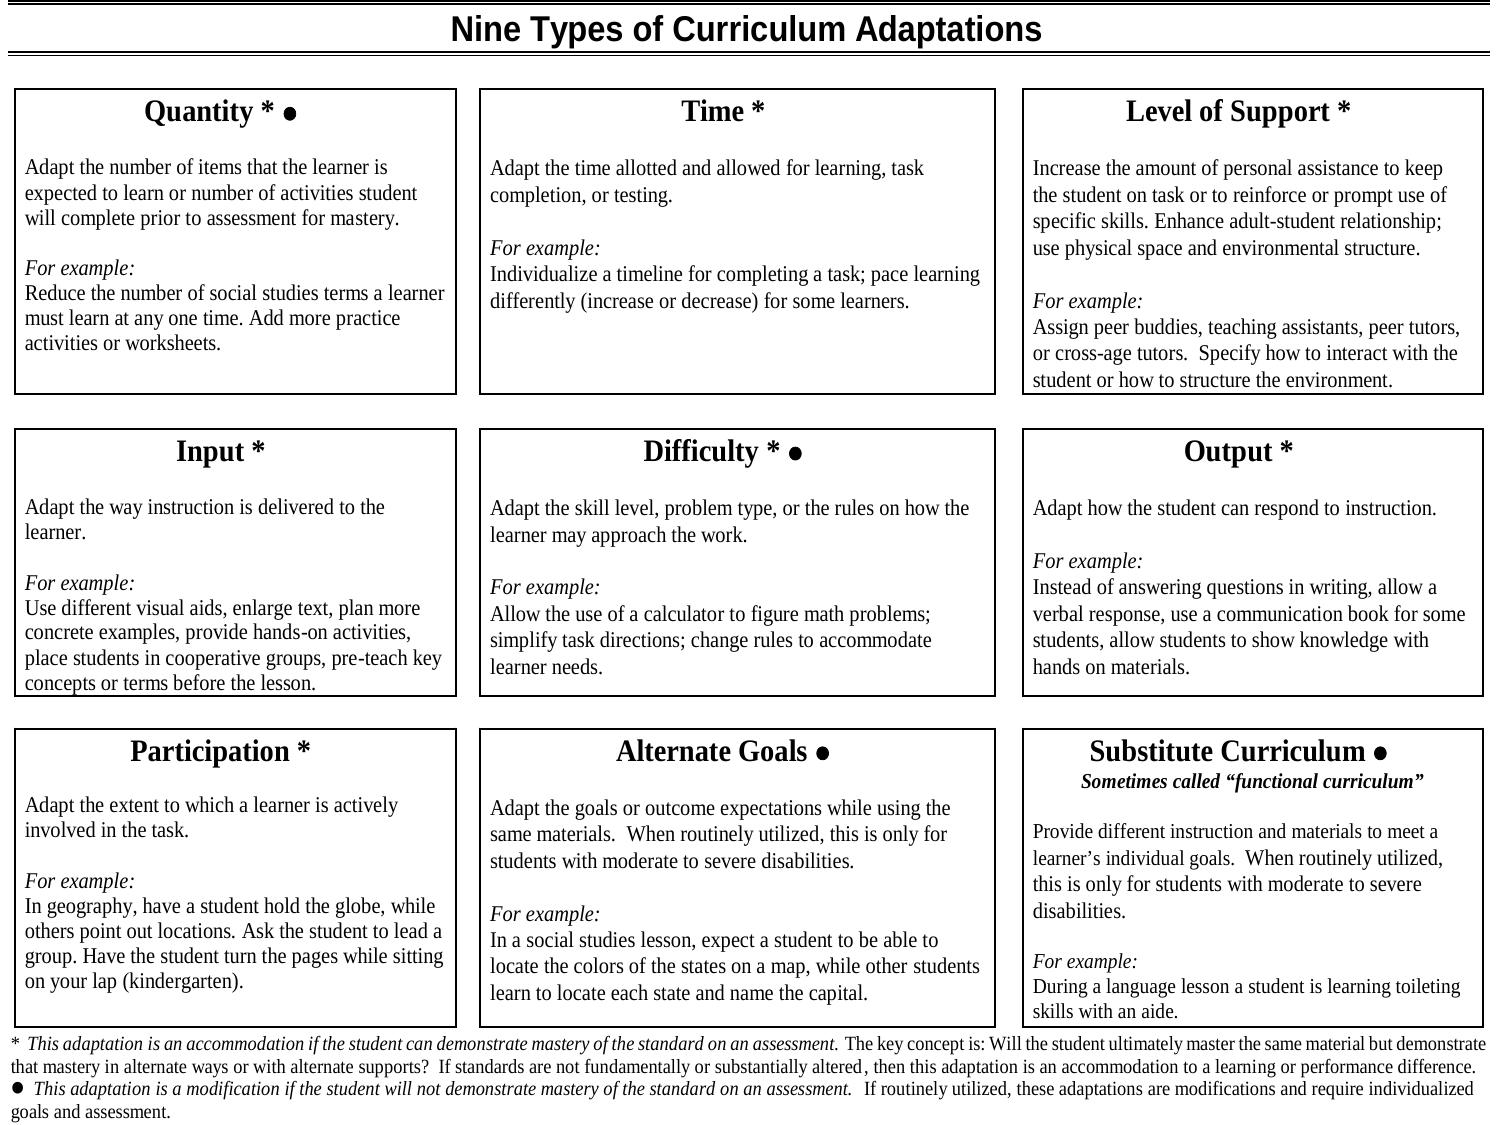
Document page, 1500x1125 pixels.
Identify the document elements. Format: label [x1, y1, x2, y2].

text_box [0, 0, 1500, 1125]
